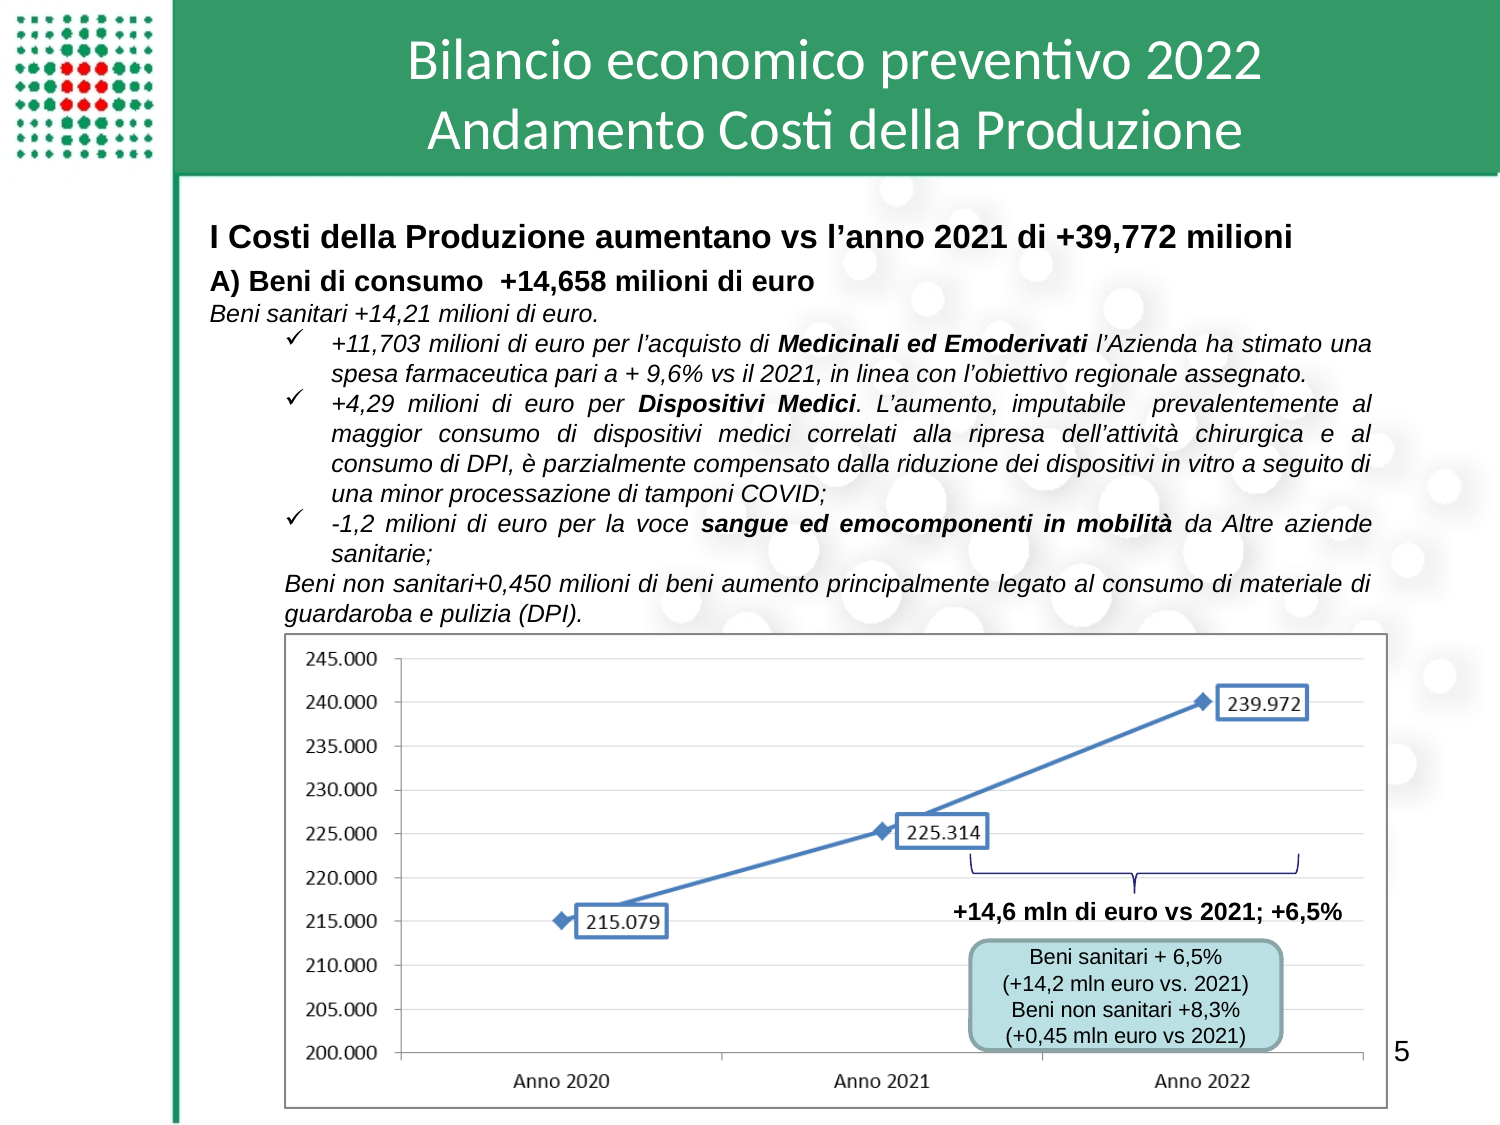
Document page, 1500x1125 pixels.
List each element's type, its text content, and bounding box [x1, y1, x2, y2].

picture [0, 0, 1500, 1125]
slide_number 5 [1392, 1024, 1426, 1103]
text_box I Costi della Produzione aumentano vs l’anno 2021 di +39,772 milioni [194, 208, 1412, 263]
text_box A) Beni di consumo +14,658 milioni di euro Beni sanitari +14,21 milioni di euro. +11,703 milioni di euro per l’acquisto di Medicinali ed Emoderivati l’Azienda ha stimato una spesa farmaceutica pari a + 9,6% vs il 2021, in linea con l’obiettivo regionale assegnato. +4,29 milioni di euro per Dispositivi Medici. L’aumento, imputabile prevalentemente al maggior consumo di dispositivi medici correlati alla ripresa dell’attività chirurgica e al consumo di DPI, è parzialmente compensato dalla riduzione dei dispositivi in vitro a seguito di una minor processazione di tamponi COVID; -1,2 milioni di euro per la voce sangue ed emocomponenti in mobilità da Altre aziende sanitarie; Beni non sanitari+0,450 milioni di beni aumento principalmente legato al consumo di materiale di guardaroba e pulizia (DPI). [194, 255, 1388, 635]
text_box Bilancio economico preventivo 2022 Andamento Costi della Produzione [171, 19, 1500, 163]
